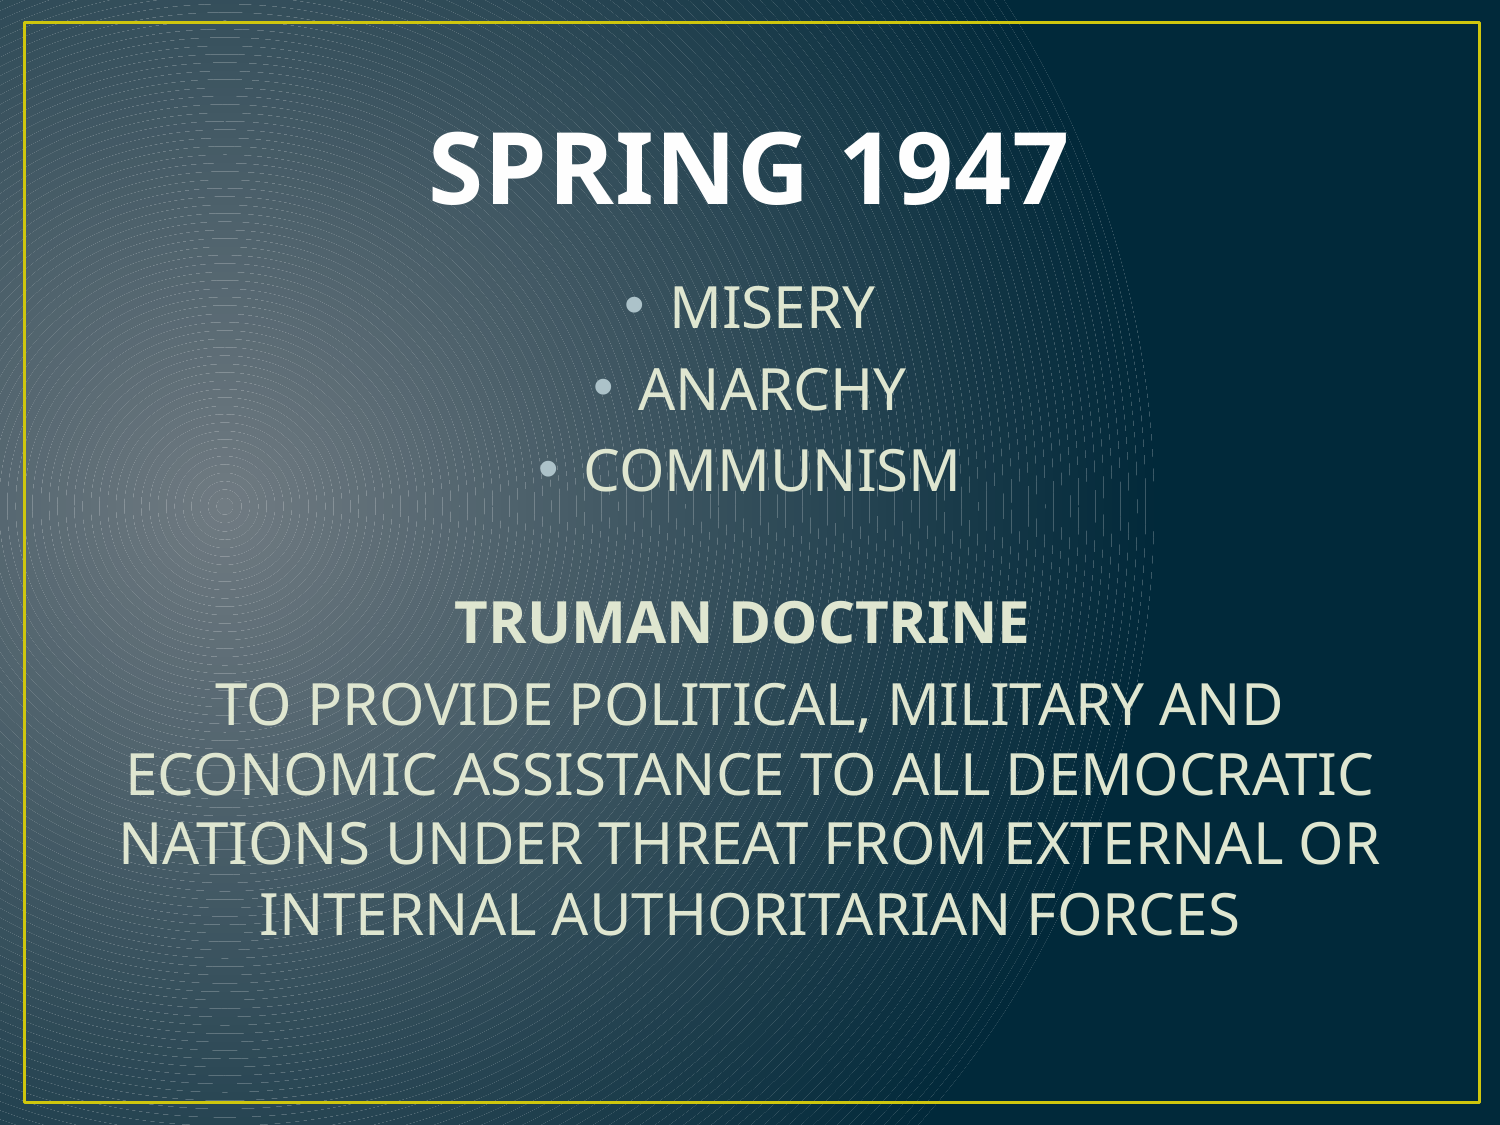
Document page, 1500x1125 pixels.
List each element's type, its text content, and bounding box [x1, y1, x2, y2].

title SPRING 1947 [75, 45, 1425, 233]
list MISERY ANARCHY COMMUNISM TRUMAN DOCTRINE TO PROVIDE POLITICAL, MILITARY AND ECONOMIC ASSISTANCE TO ALL DEMOCRATIC NATIONS UNDER THREAT FROM EXTERNAL OR INTERNAL AUTHORITARIAN FORCES [75, 262, 1425, 1005]
